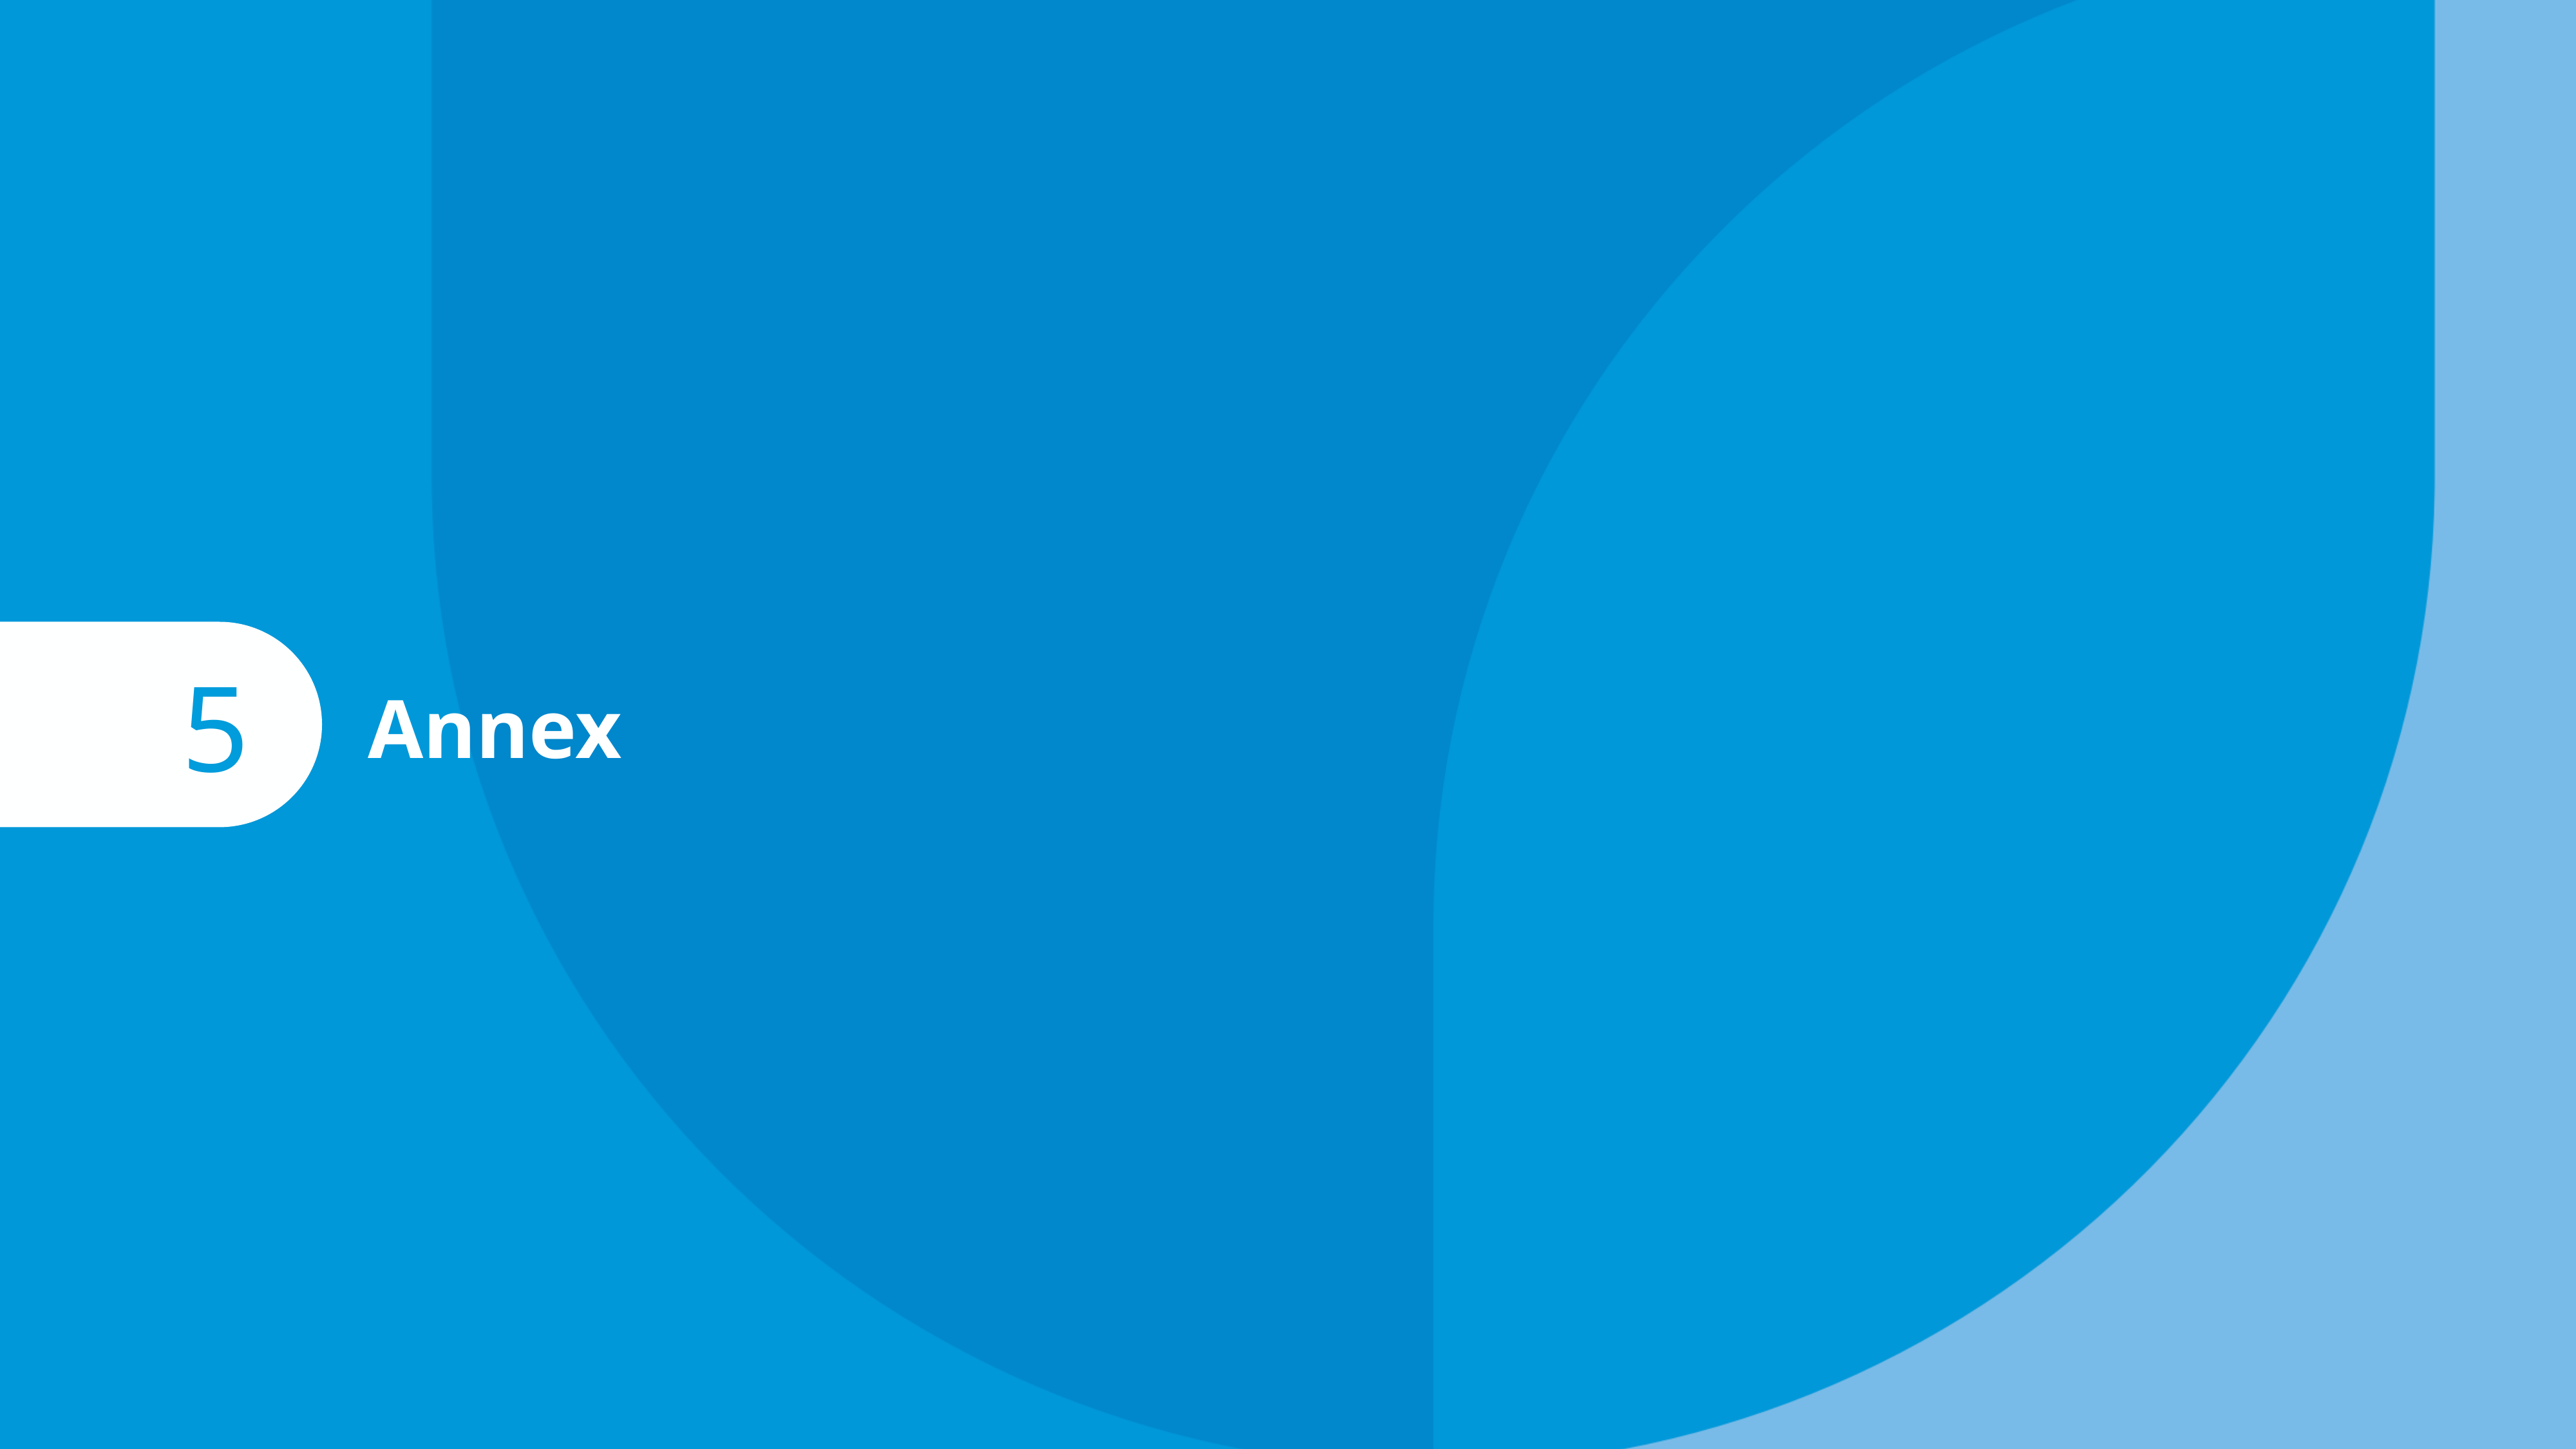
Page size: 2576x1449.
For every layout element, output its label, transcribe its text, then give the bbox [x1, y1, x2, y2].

list 5 [3, 652, 250, 797]
list Annex [368, 677, 1345, 775]
